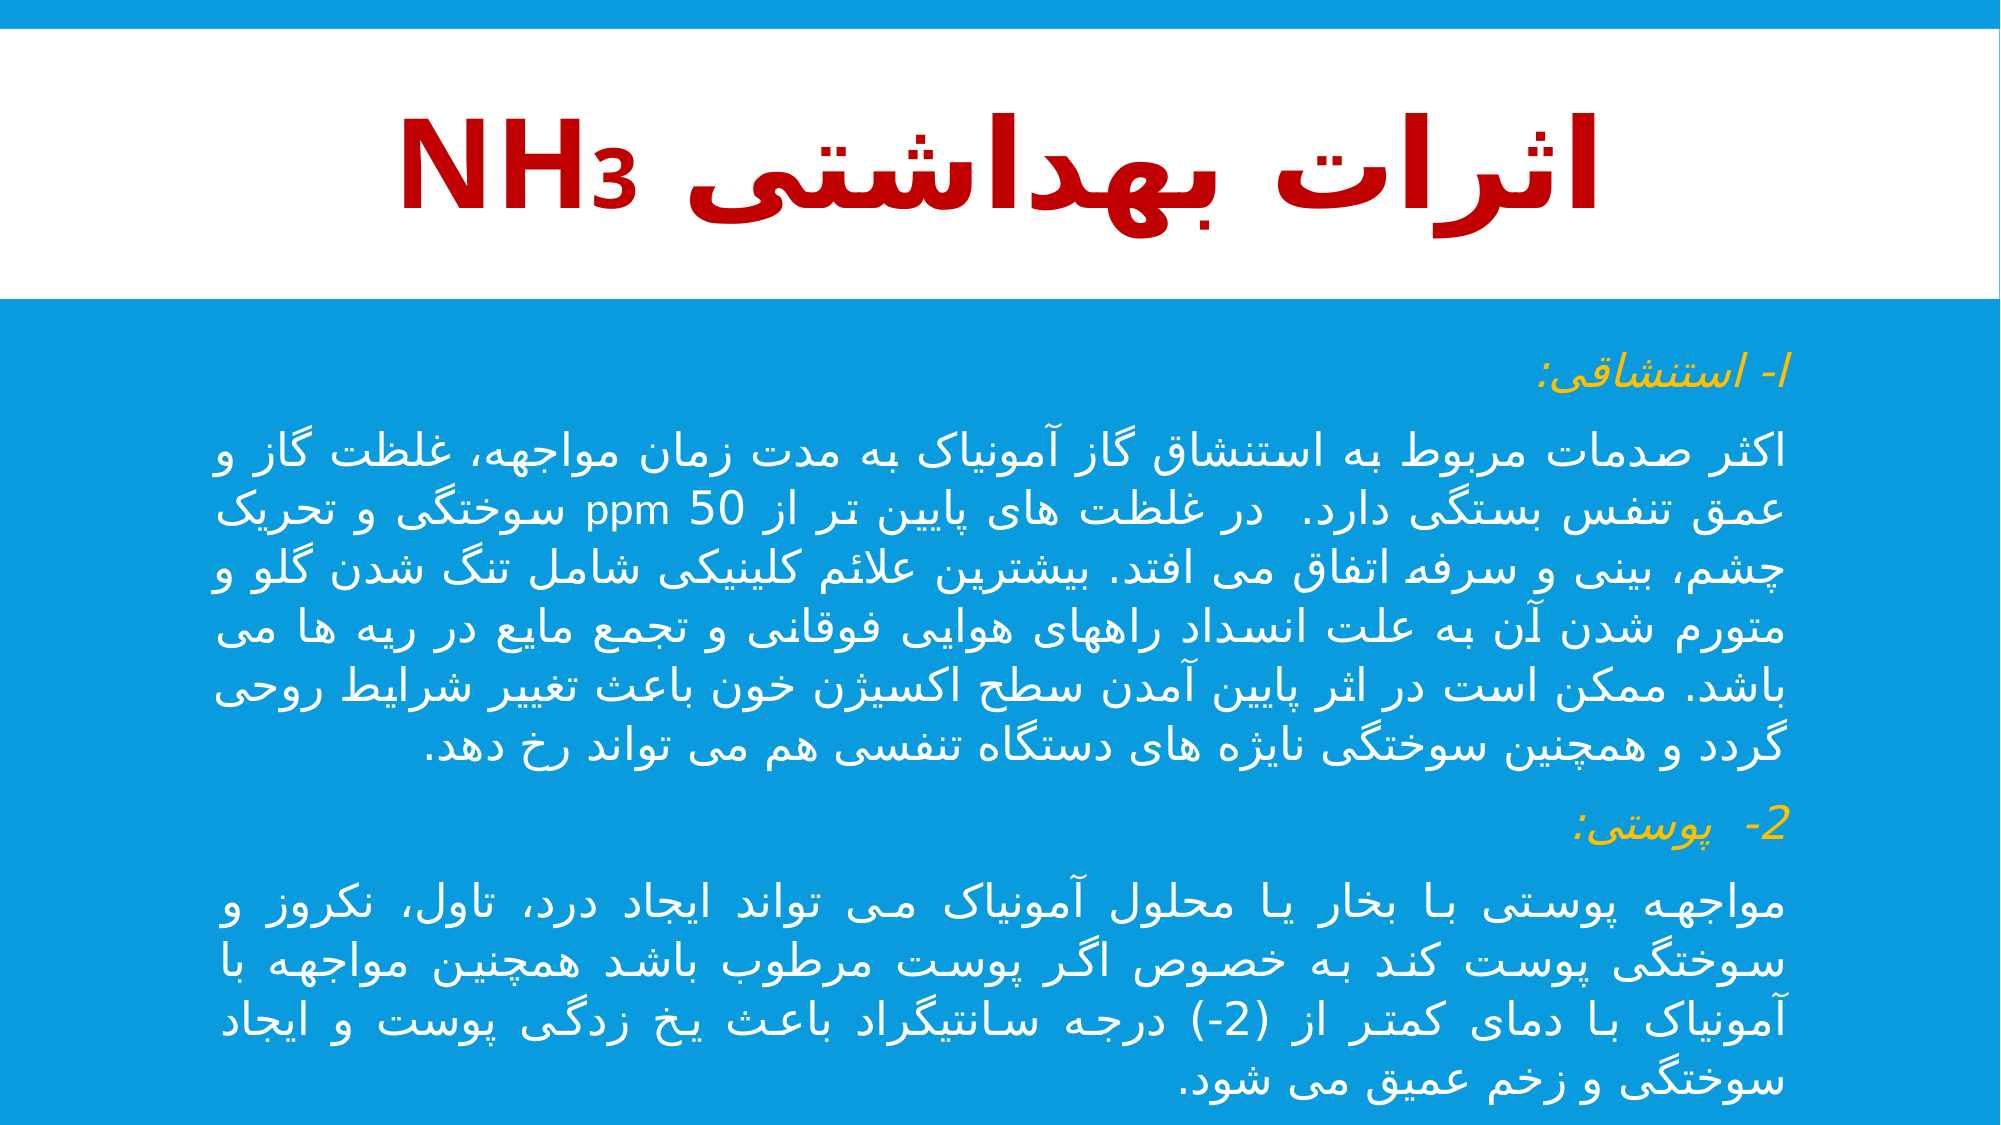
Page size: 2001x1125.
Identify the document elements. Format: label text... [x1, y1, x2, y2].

list ا- استنشاقی: اکثر صدمات مربوط به استنشاق گاز آمونیاک به مدت زمان مواجهه، غلظت گاز و عمق تنفس بستگی دارد. در غلظت های پایین تر از 50 ppm سوختگی و تحریک چشم، بینی و سرفه اتفاق می افتد. بیشترین علائم کلینیکی شامل تنگ شدن گلو و متورم شدن آن به علت انسداد راههای هوایی فوقانی و تجمع مایع در ریه ها می باشد. ممکن است در اثر پایین آمدن سطح اکسیژن خون باعث تغییر شرایط روحی گردد و همچنین سوختگی نایژه های دستگاه تنفسی هم می تواند رخ دهد. 2- پوستی: مواجهه پوستی با بخار یا محلول آمونیاک می تواند ایجاد درد، تاول، نکروز و سوختگی پوست کند به خصوص اگر پوست مرطوب باشد همچنین مواجهه با آمونیاک با دمای کمتر از (2-) درجه سانتیگراد باعث یخ زدگی پوست و ایجاد سوختگی و زخم عمیق می شود. [197, 329, 1803, 1125]
title اثرات بهداشتی NH3 [197, 46, 1803, 295]
